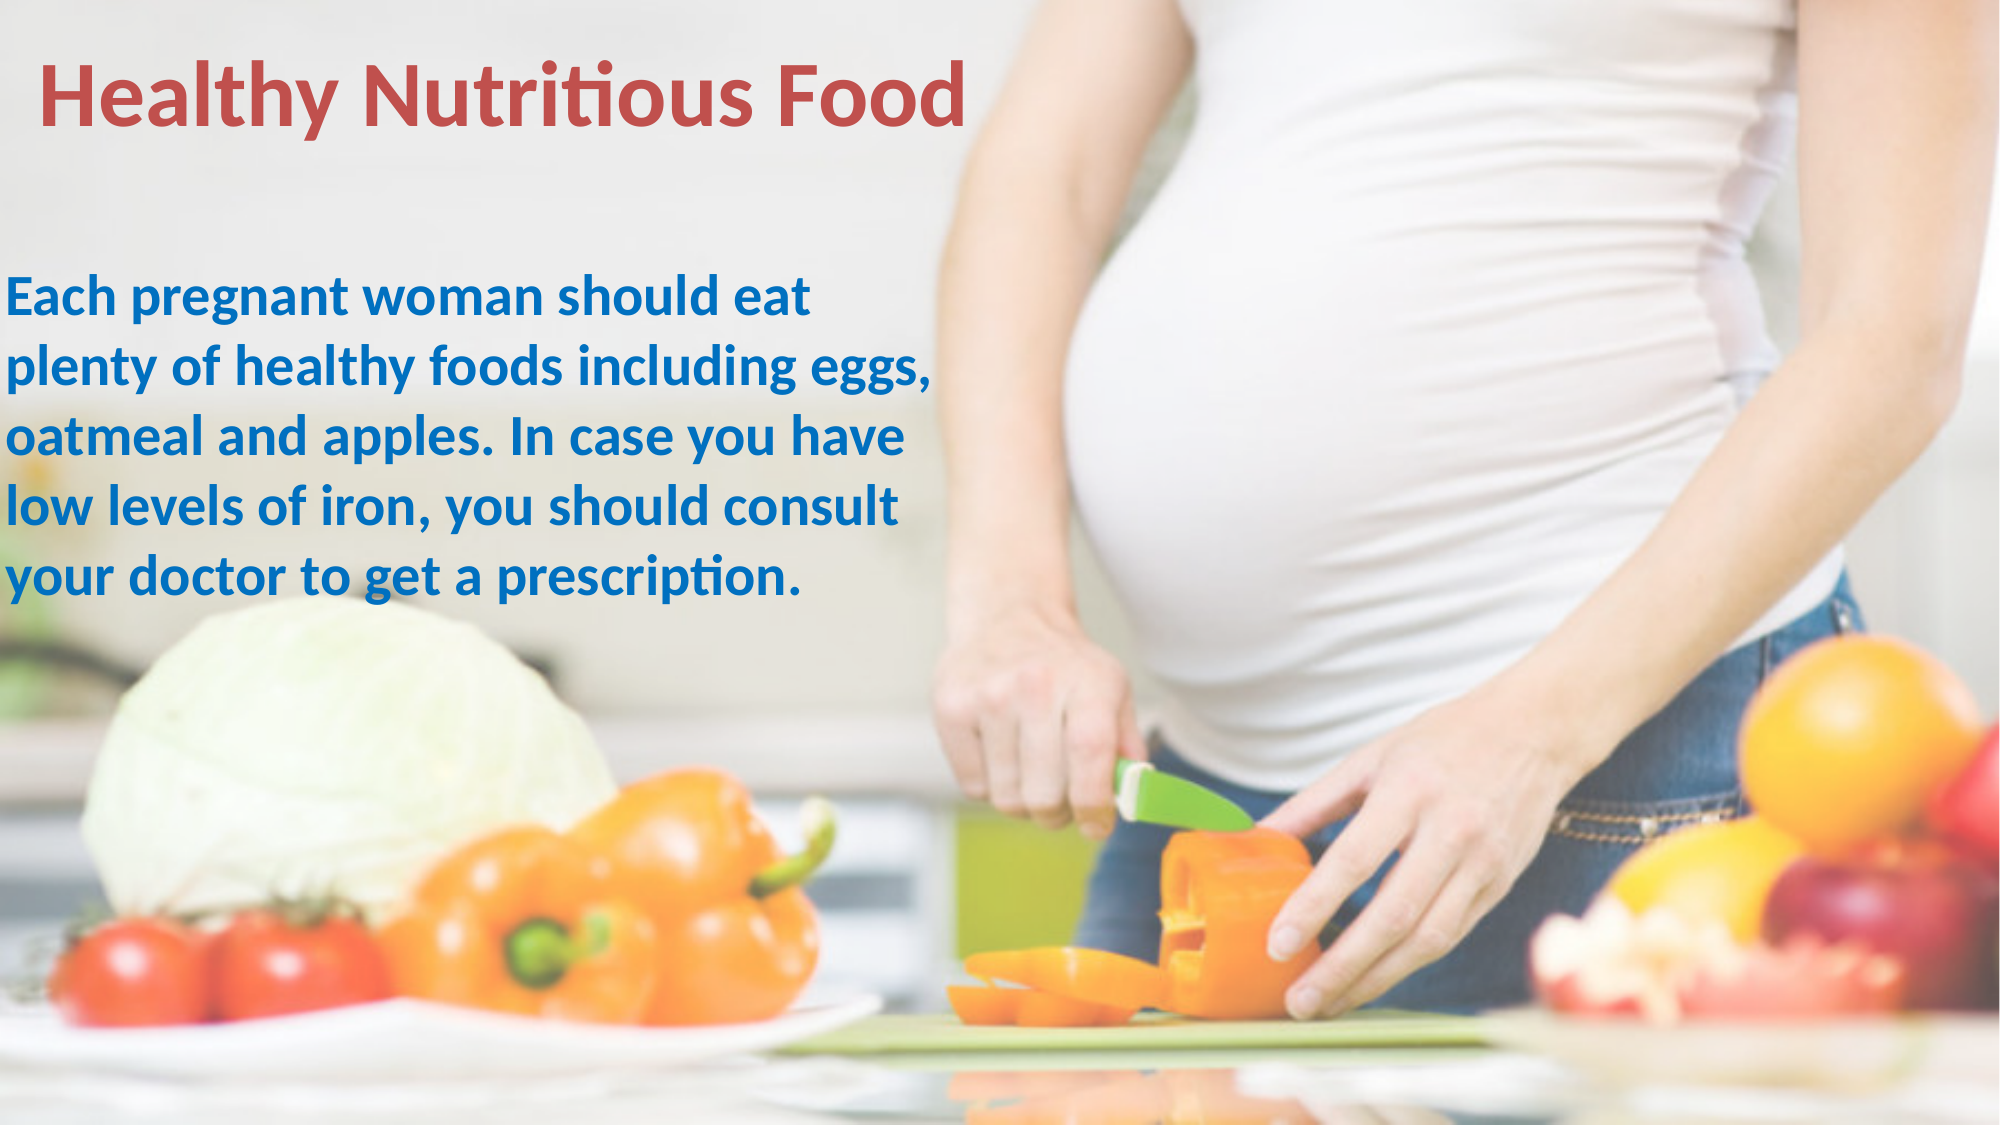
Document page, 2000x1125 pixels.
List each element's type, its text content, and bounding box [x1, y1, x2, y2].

text_box Healthy Nutritious Food [24, 24, 985, 153]
text_box Each pregnant woman should eat plenty of healthy foods including eggs, oatmeal and apples. In case you have low levels of iron, you should consult your doctor to get a prescription. [0, 249, 990, 615]
